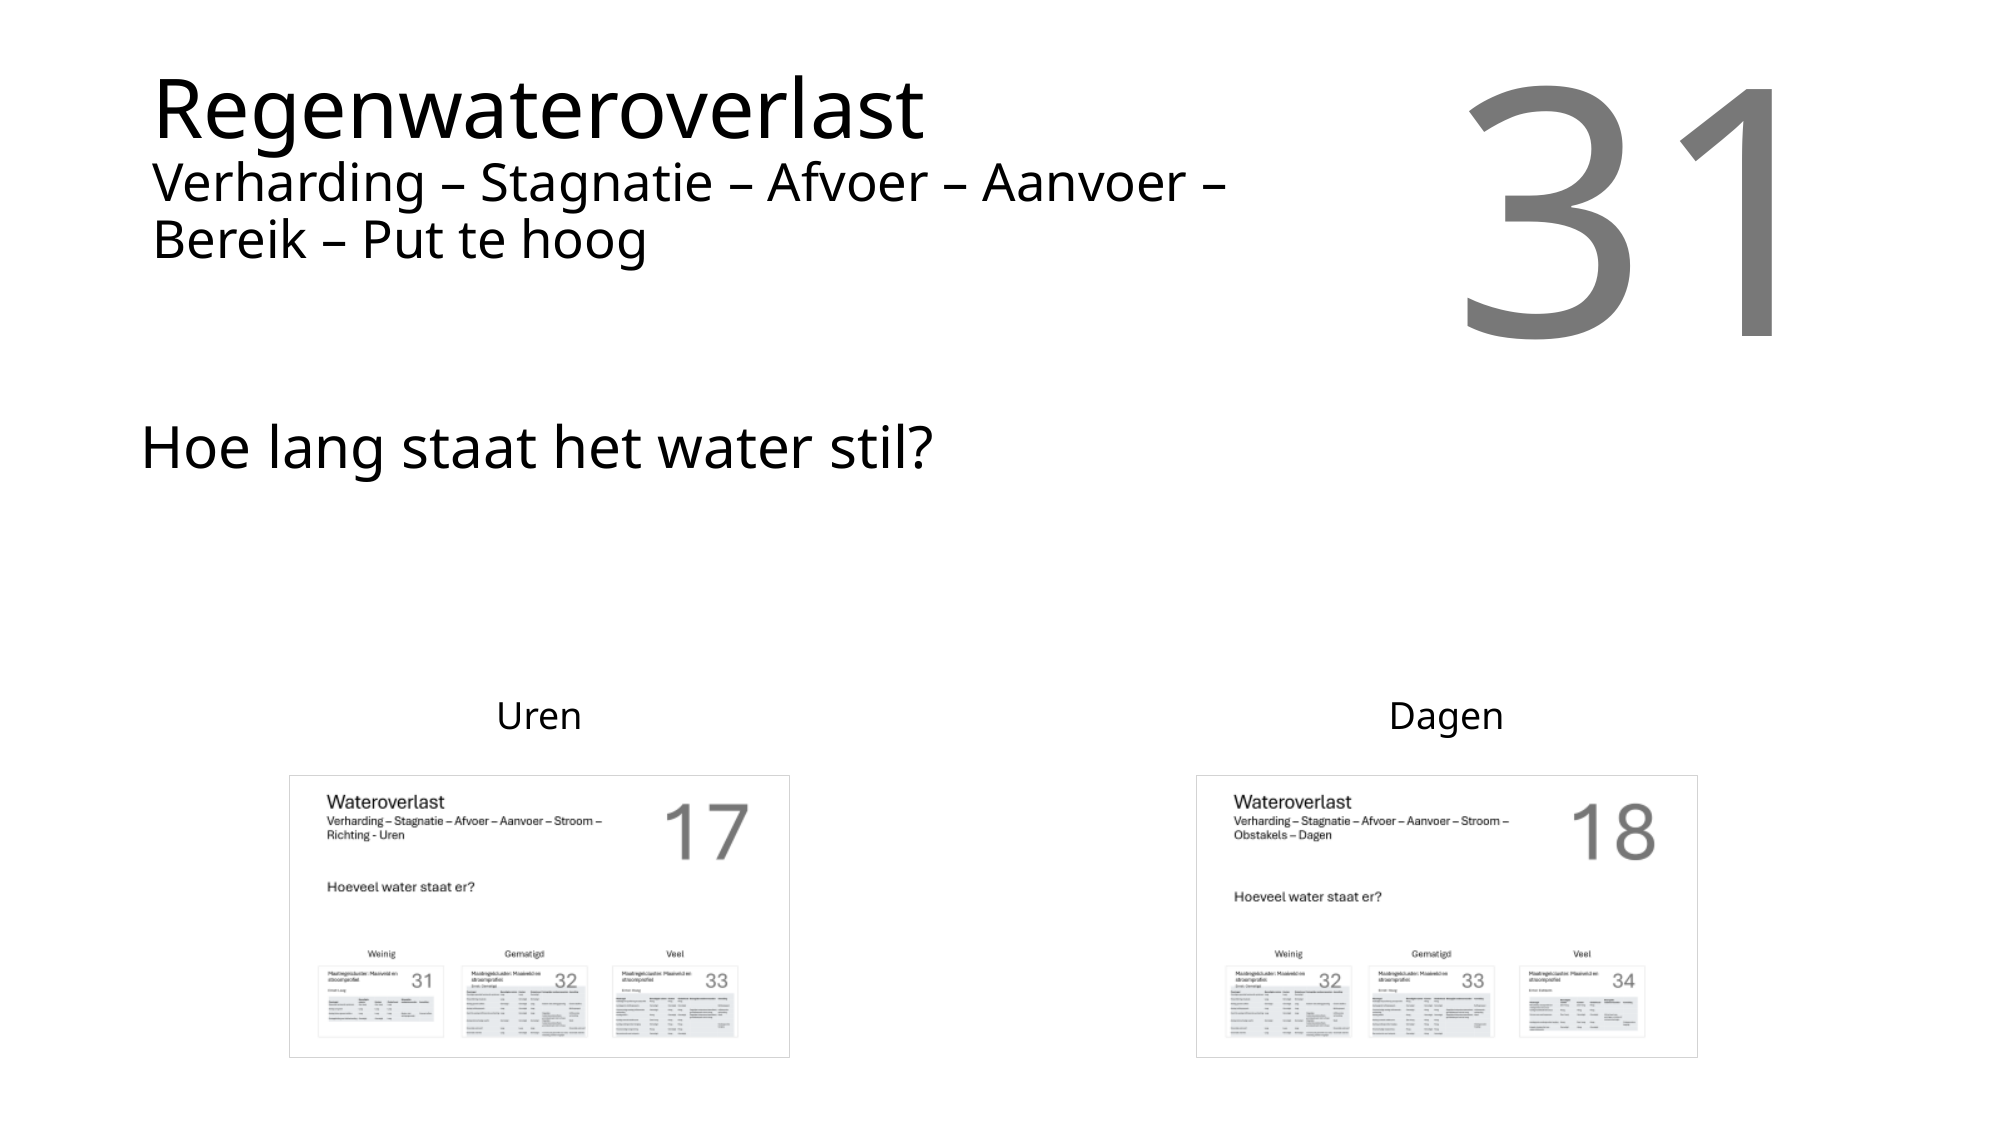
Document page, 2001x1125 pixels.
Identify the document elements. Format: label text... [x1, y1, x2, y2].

title Regenwateroverlast Verharding – Stagnatie – Afvoer – Aanvoer – Bereik – Put te hoog [137, 59, 1360, 278]
picture [290, 776, 789, 1057]
text_box Uren [322, 684, 757, 745]
slide_number 31 [1396, 59, 1863, 393]
list Hoe lang staat het water stil? [125, 410, 1851, 552]
picture [1197, 776, 1697, 1057]
text_box Dagen [1218, 684, 1676, 745]
